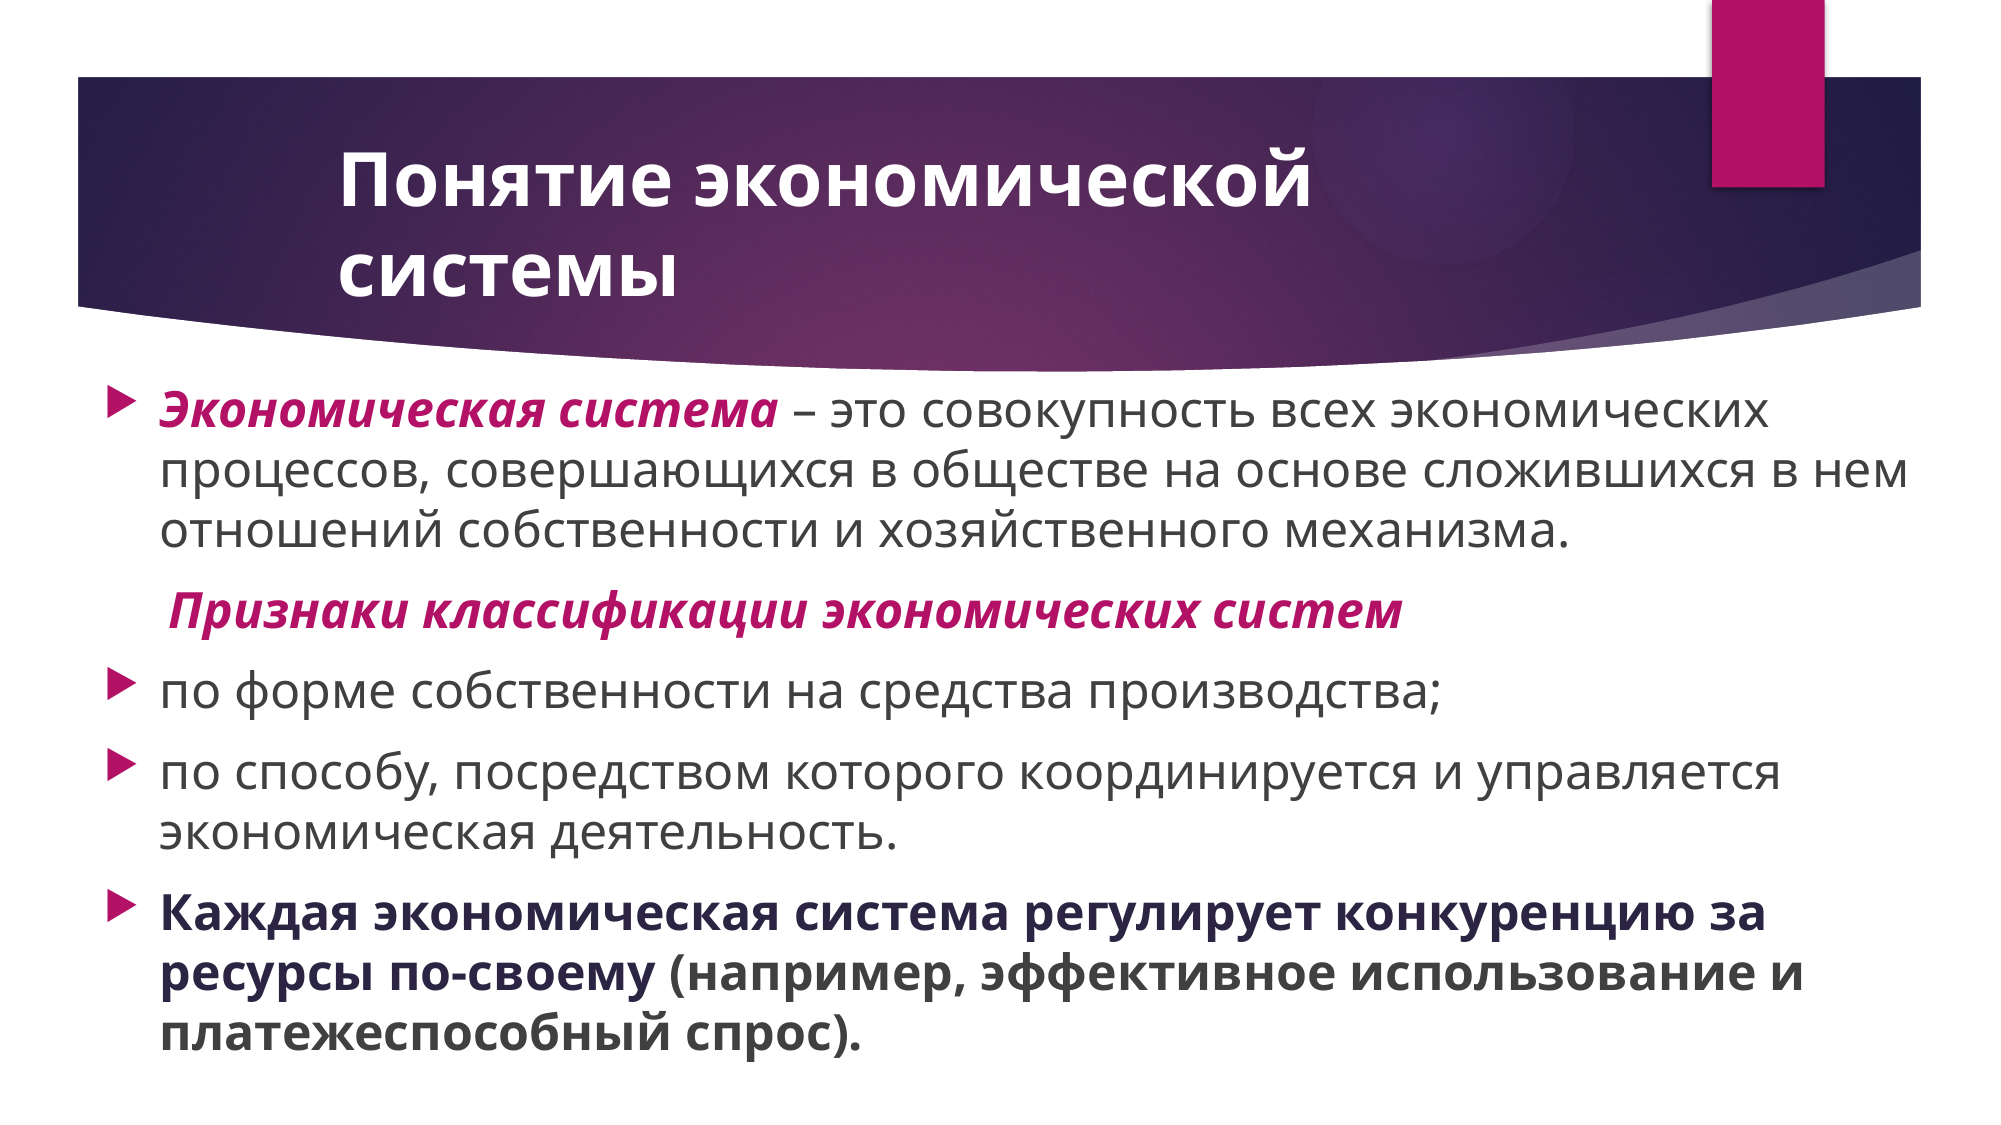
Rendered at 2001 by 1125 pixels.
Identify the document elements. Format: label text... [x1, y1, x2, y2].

list Экономическая система – это совокупность всех экономических процессов, совершающихся в обществе на основе сложившихся в нем отношений собственности и хозяйственного механизма. Признаки классификации экономических систем по форме собственности на средства производства; по способу, посредством которого координируется и управляется экономическая деятельность. Каждая экономическая система регулирует конкуренцию за ресурсы по-своему (например, эффективное использование и платежеспособный спрос). [88, 369, 1944, 1108]
title Понятие экономической системы [322, 123, 1673, 312]
